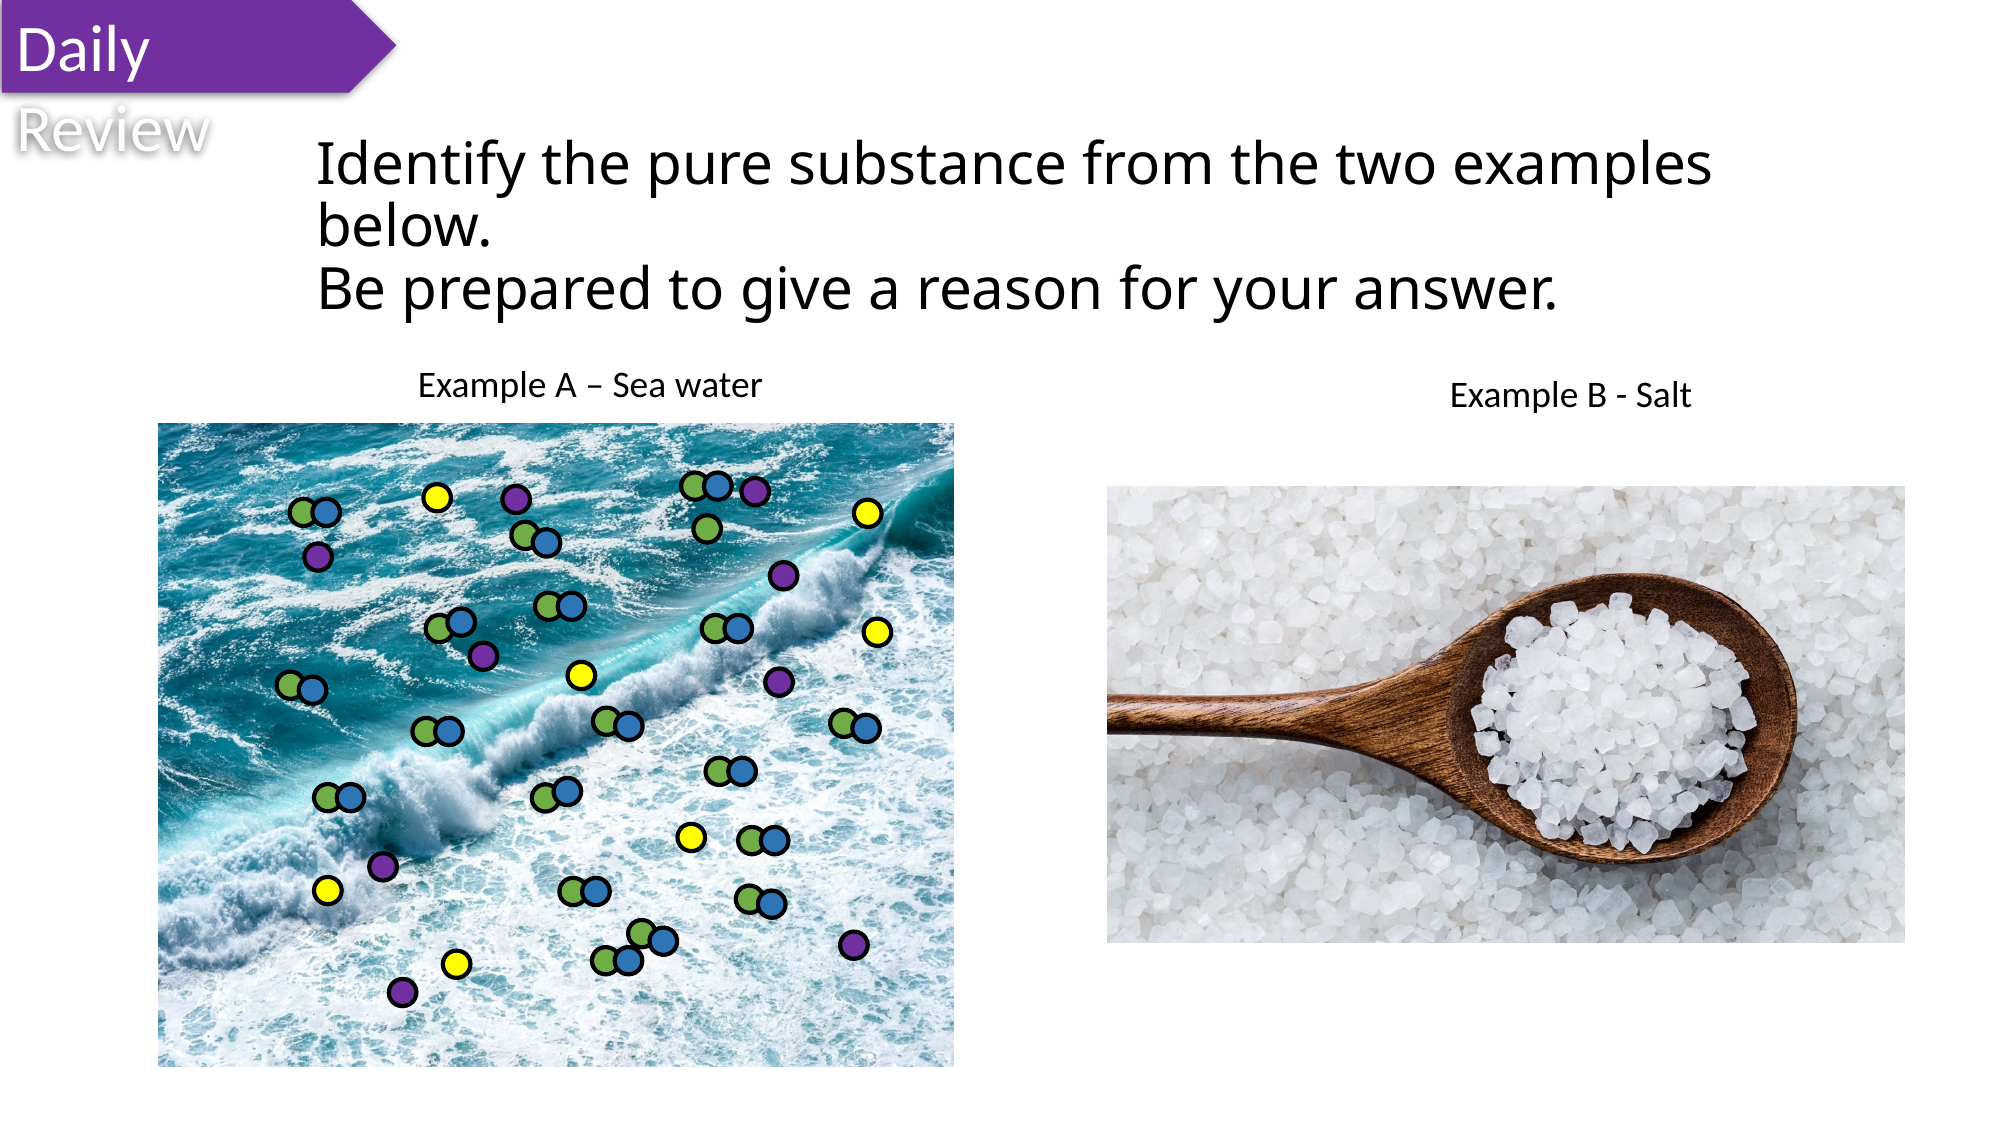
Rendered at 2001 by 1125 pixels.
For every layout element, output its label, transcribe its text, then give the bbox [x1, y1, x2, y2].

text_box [158, 352, 954, 1067]
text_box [1107, 363, 1905, 943]
text_box Identify the pure substance from the two examples below. Be prepared to give a reason for your answer. [300, 126, 1765, 350]
text_box Daily Review [1, 0, 397, 93]
